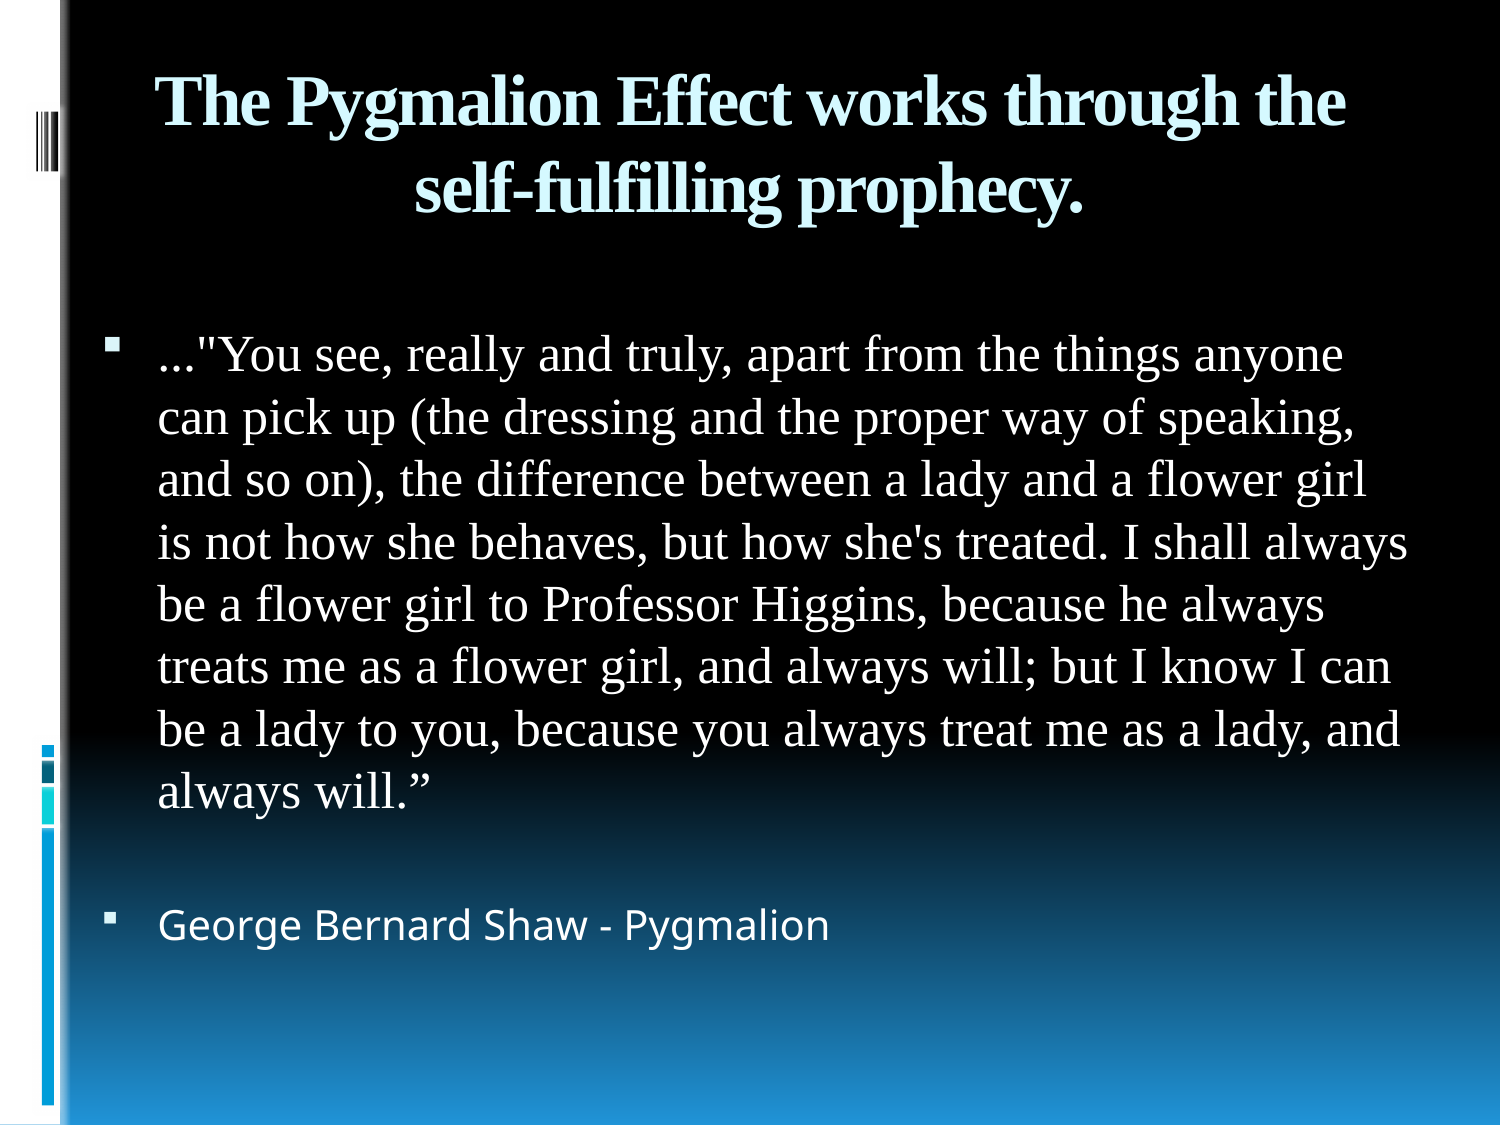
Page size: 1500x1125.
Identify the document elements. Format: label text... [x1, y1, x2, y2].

title The Pygmalion Effect works through the self-fulfilling prophecy. [75, 45, 1425, 238]
list ..."You see, really and truly, apart from the things anyone can pick up (the dressing and the proper way of speaking, and so on), the difference between a lady and a flower girl is not how she behaves, but how she's treated. I shall always be a flower girl to Professor Higgins, because he always treats me as a flower girl, and always will; but I know I can be a lady to you, because you always treat me as a lady, and always will.” George Bernard Shaw - Pygmalion [75, 312, 1425, 1005]
